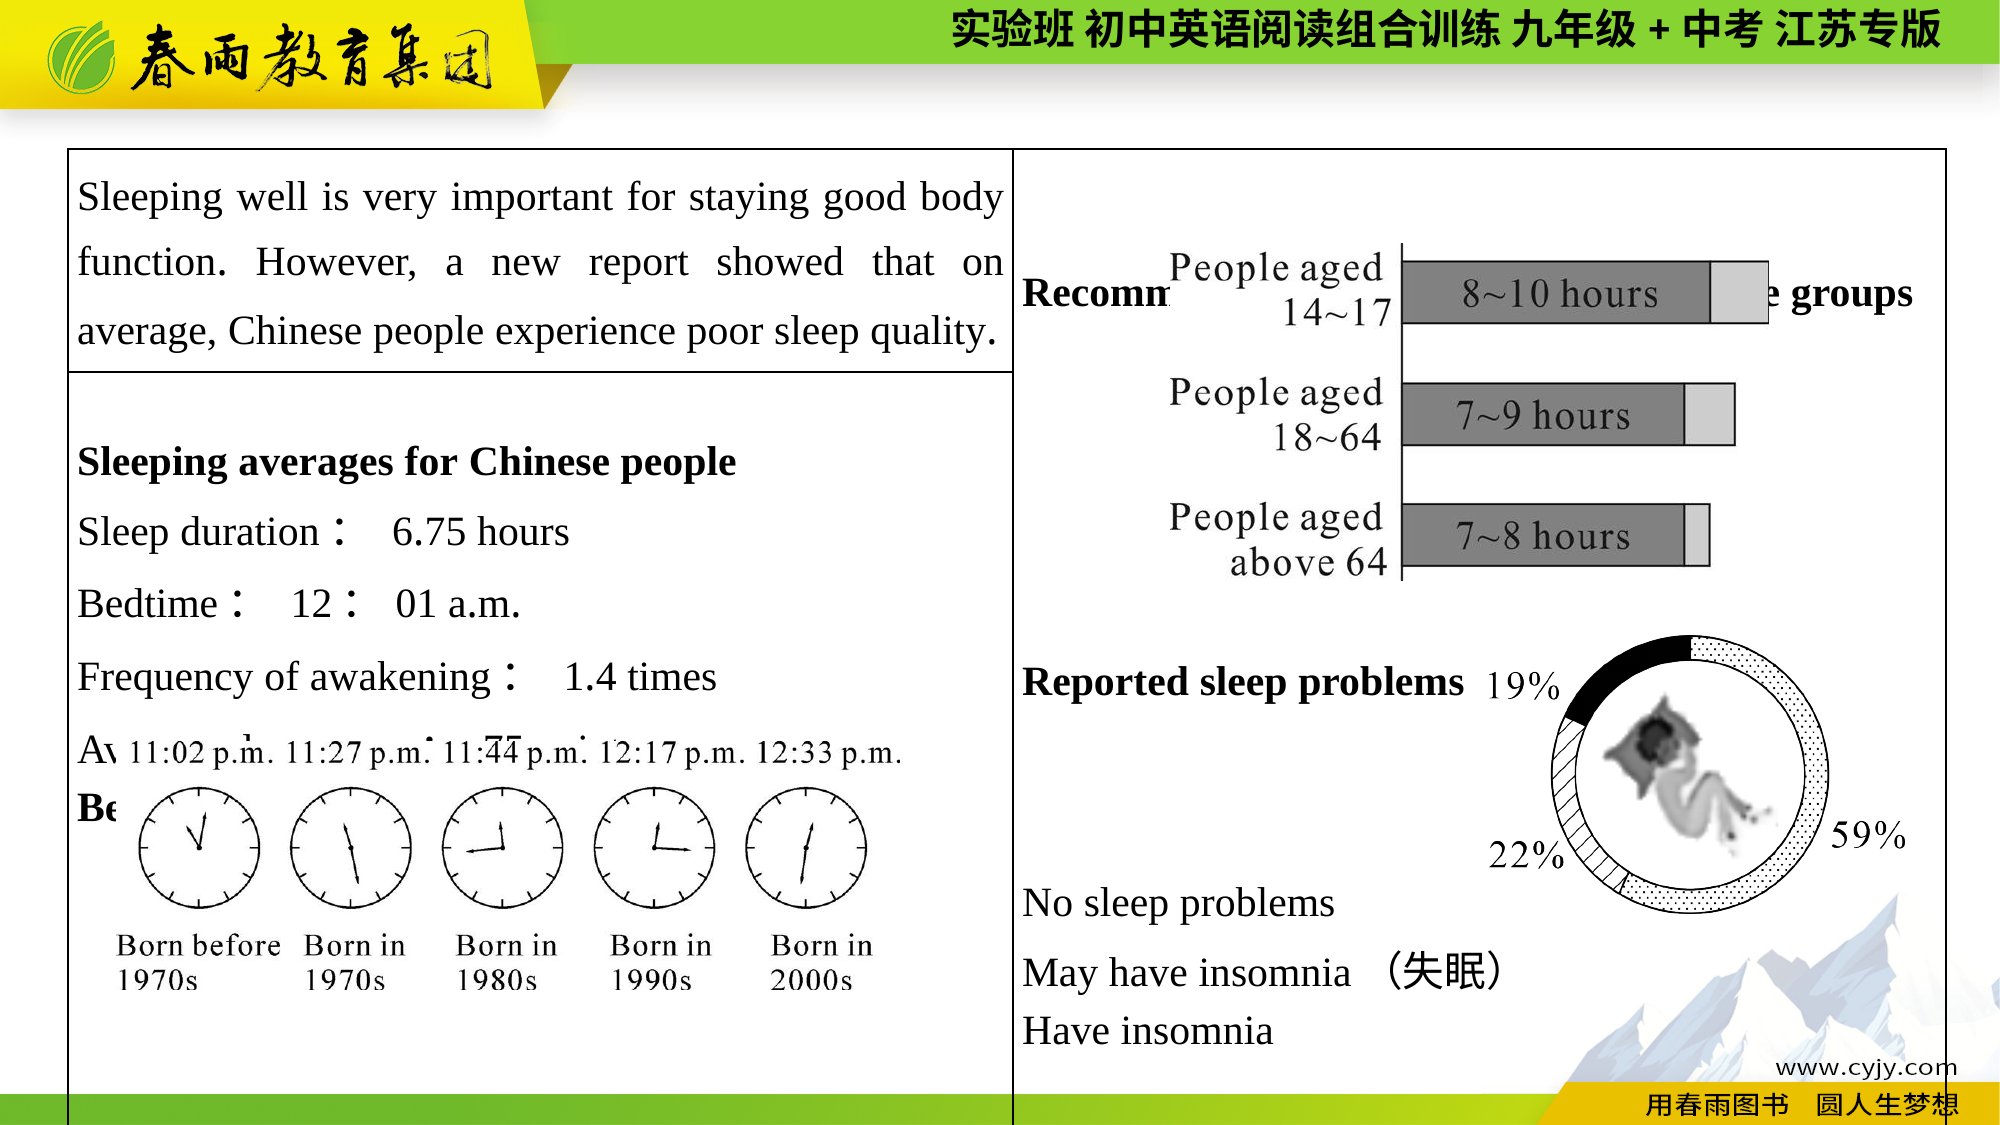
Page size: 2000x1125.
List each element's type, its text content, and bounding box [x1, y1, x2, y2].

picture [116, 741, 901, 991]
table_header Sleeping well is very important for staying good body function. However, a new report showed that on average, Chinese people experience poor sleep quality. [69, 150, 1012, 371]
table_header Recommended sleeptimes for different age groups Reported sleep problems No sleep problems May have insomnia（失眠） Have insomnia [1014, 150, 1945, 1125]
table_cell Sleeping averages for Chinese people Sleep duration： 6.75 hours Bedtime： 12：01 a.m. Frequency of awakening： 1.4 times Average sleep score： 75 points Bedtimes among different generations [69, 373, 1012, 1125]
picture [0, 0, 2000, 1125]
picture [1170, 242, 1769, 581]
picture [1484, 635, 1905, 914]
